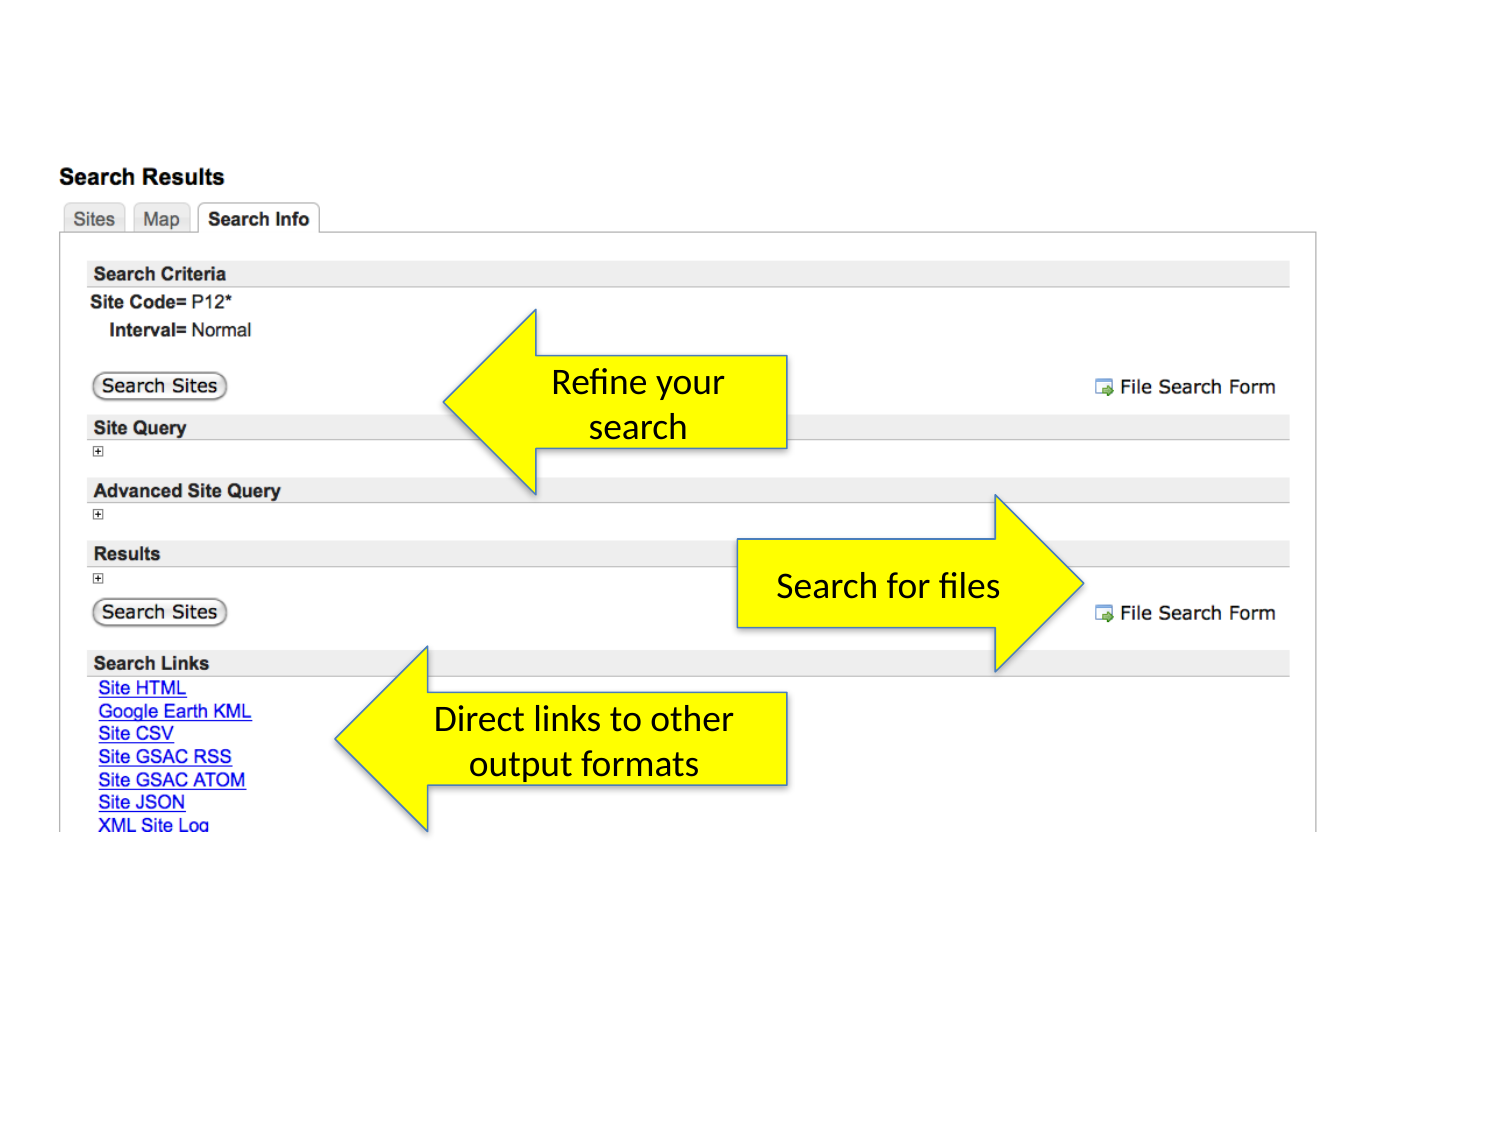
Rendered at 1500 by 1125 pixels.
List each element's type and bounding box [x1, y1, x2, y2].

picture [51, 157, 1327, 832]
